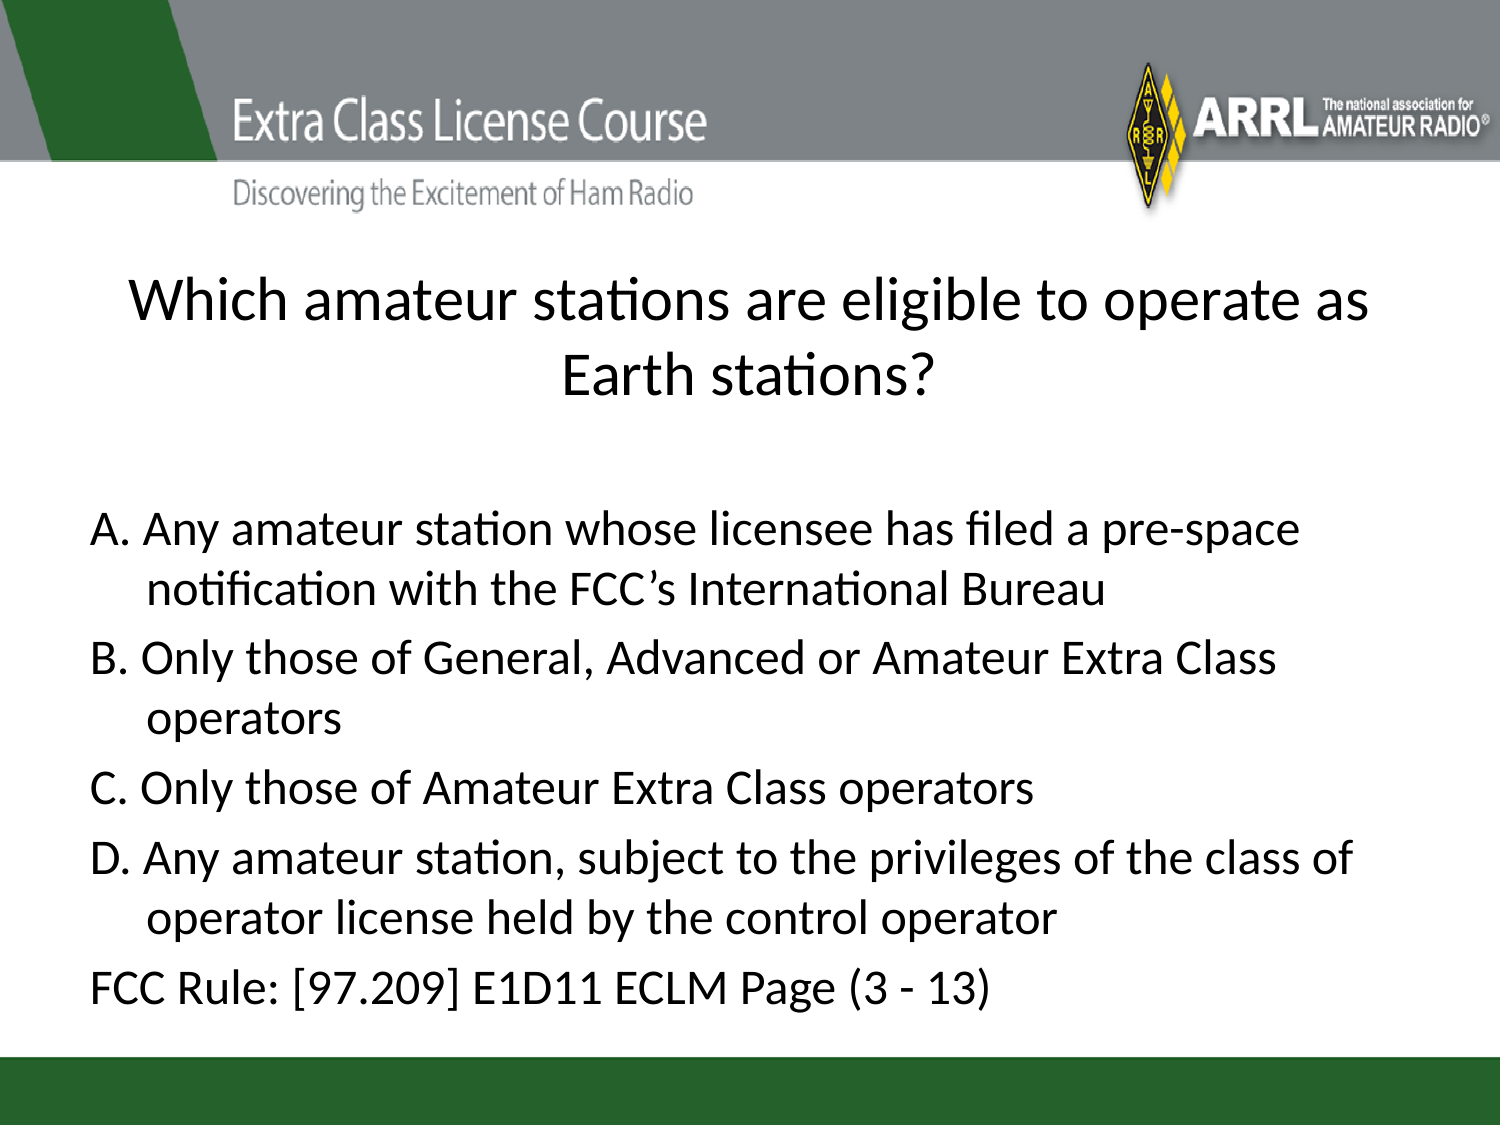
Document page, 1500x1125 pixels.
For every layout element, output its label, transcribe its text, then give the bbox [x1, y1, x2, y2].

list A. Any amateur station whose licensee has filed a pre-space notification with the FCC’s International Bureau B. Only those of General, Advanced or Amateur Extra Class operators C. Only those of Amateur Extra Class operators D. Any amateur station, subject to the privileges of the class of operator license held by the control operator FCC Rule: [97.209] E1D11 ECLM Page (3 - 13) [75, 487, 1425, 1005]
picture [0, 0, 1500, 1125]
title Which amateur stations are eligible to operate as Earth stations? [75, 250, 1425, 437]
